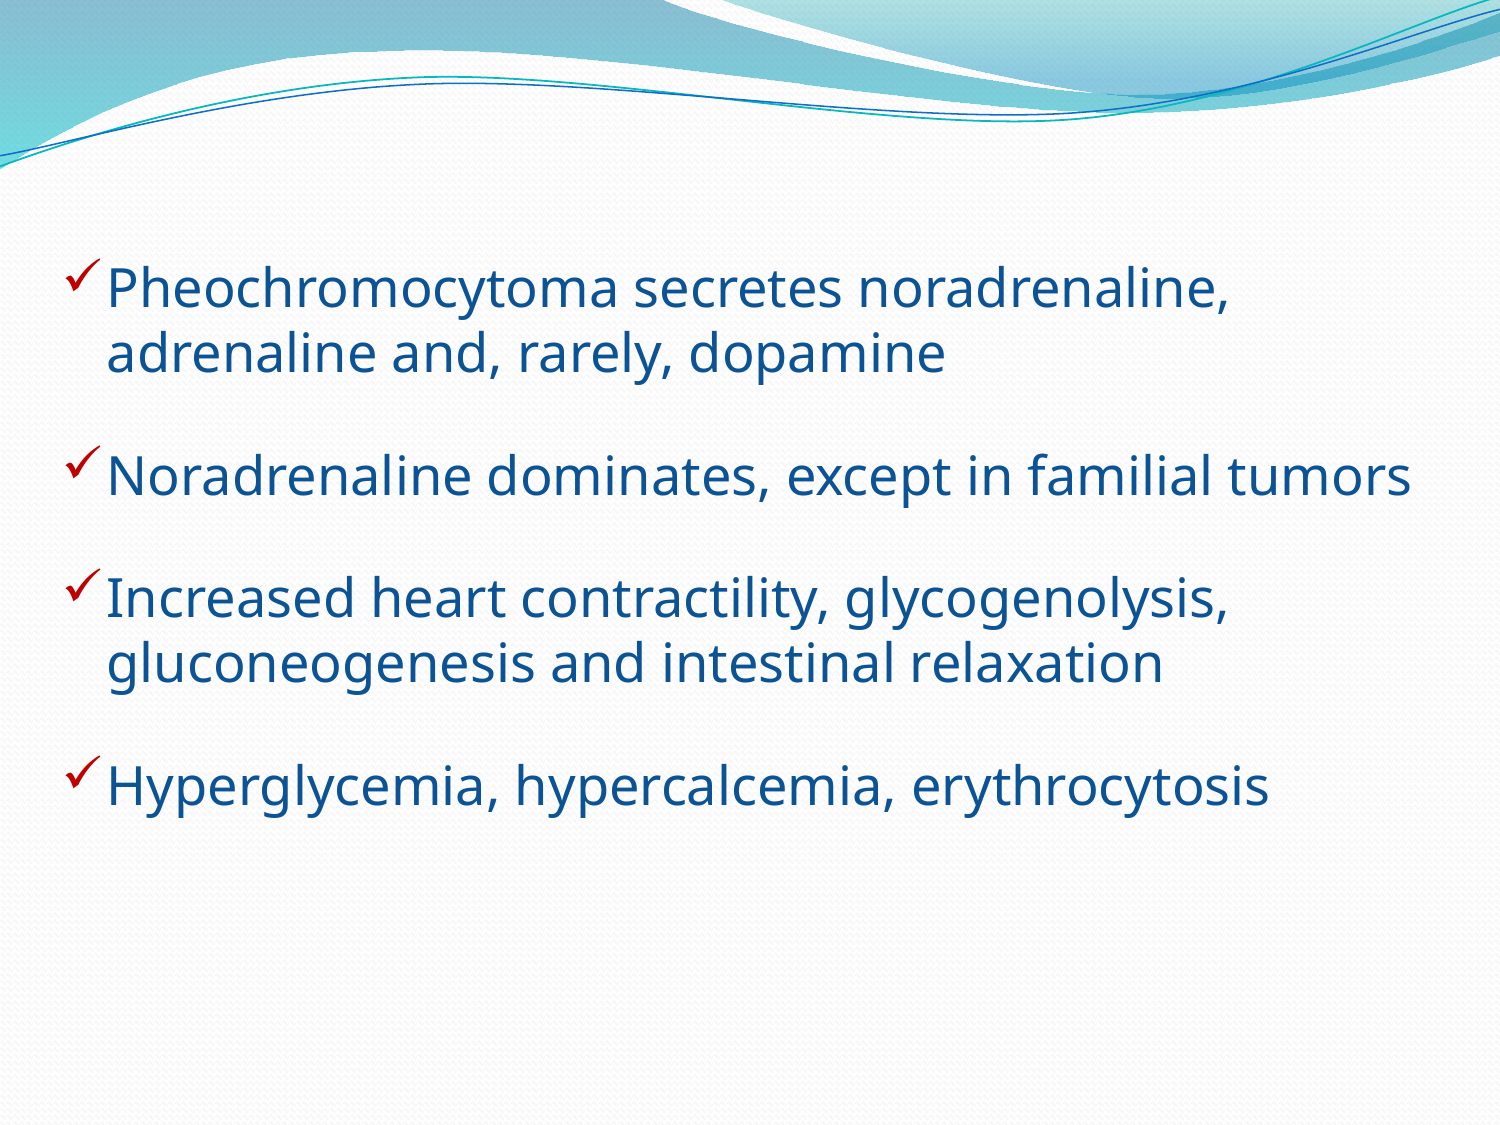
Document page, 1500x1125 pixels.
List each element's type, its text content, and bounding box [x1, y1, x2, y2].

list Pheochromocytoma secretes noradrenaline, adrenaline and, rarely, dopamine Noradrenaline dominates, except in familial tumors Increased heart contractility, glycogenolysis, gluconeogenesis and intestinal relaxation Hyperglycemia, hypercalcemia, erythrocytosis [46, 246, 1500, 1038]
